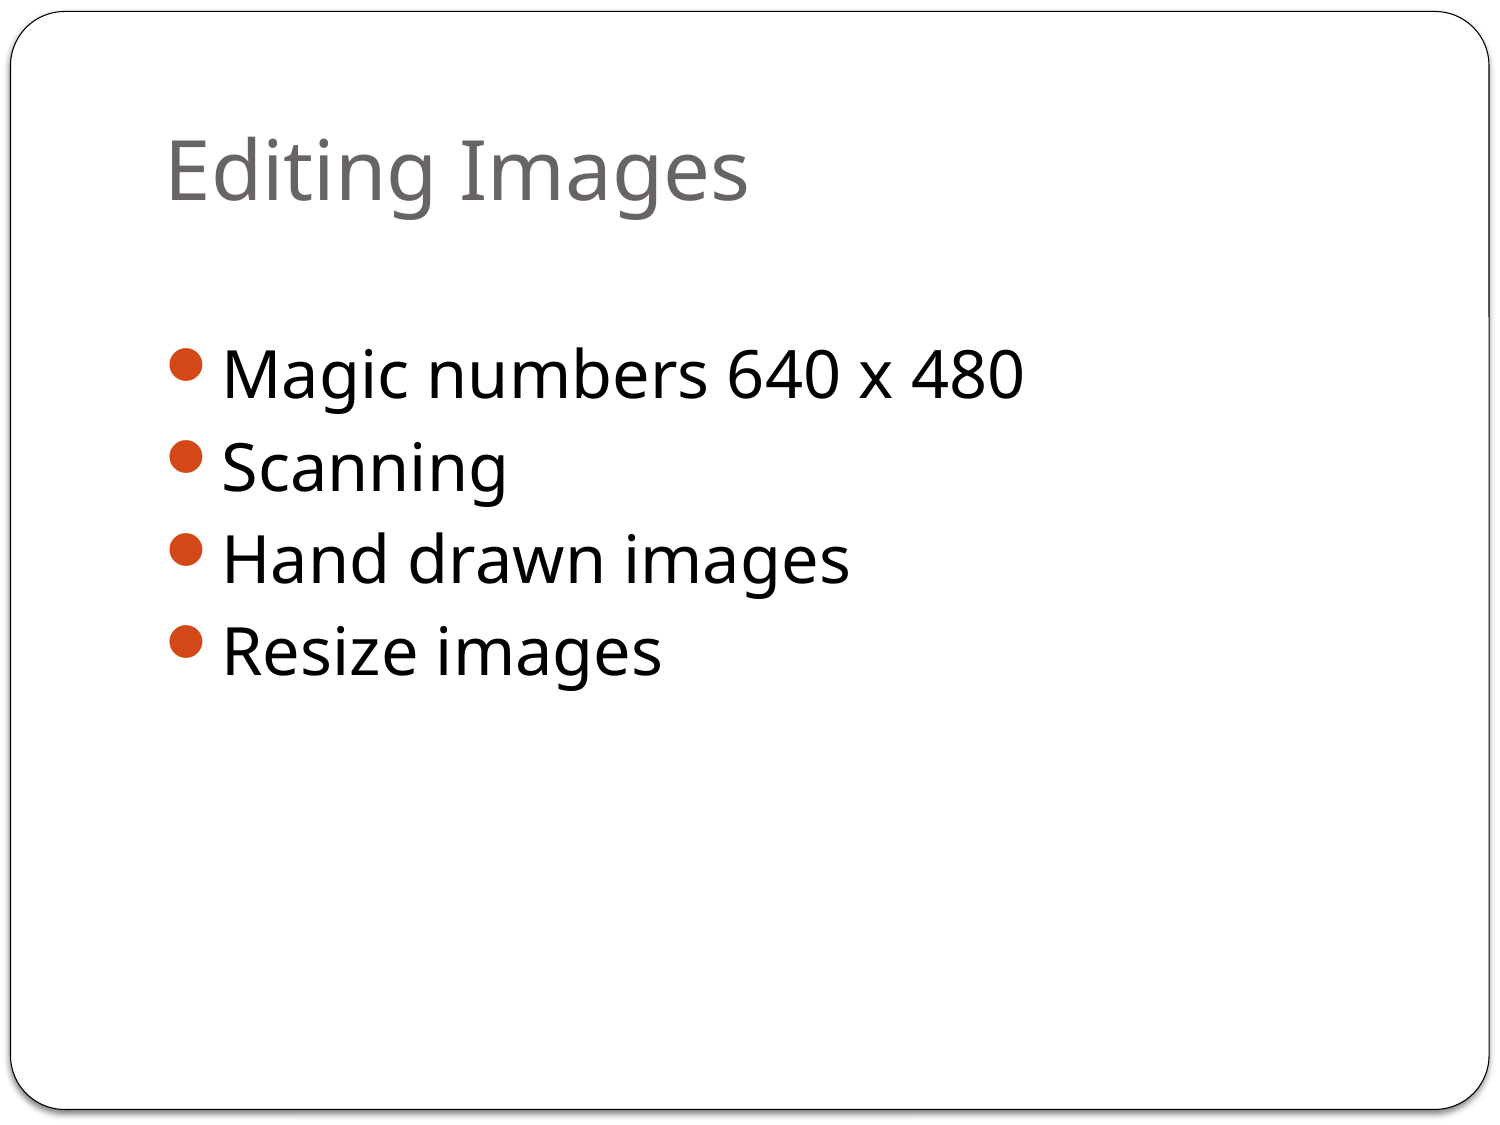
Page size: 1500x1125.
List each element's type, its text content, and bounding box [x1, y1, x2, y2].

title Editing Images [150, 45, 1425, 233]
list Magic numbers 640 x 480 Scanning Hand drawn images Resize images [150, 324, 1425, 988]
